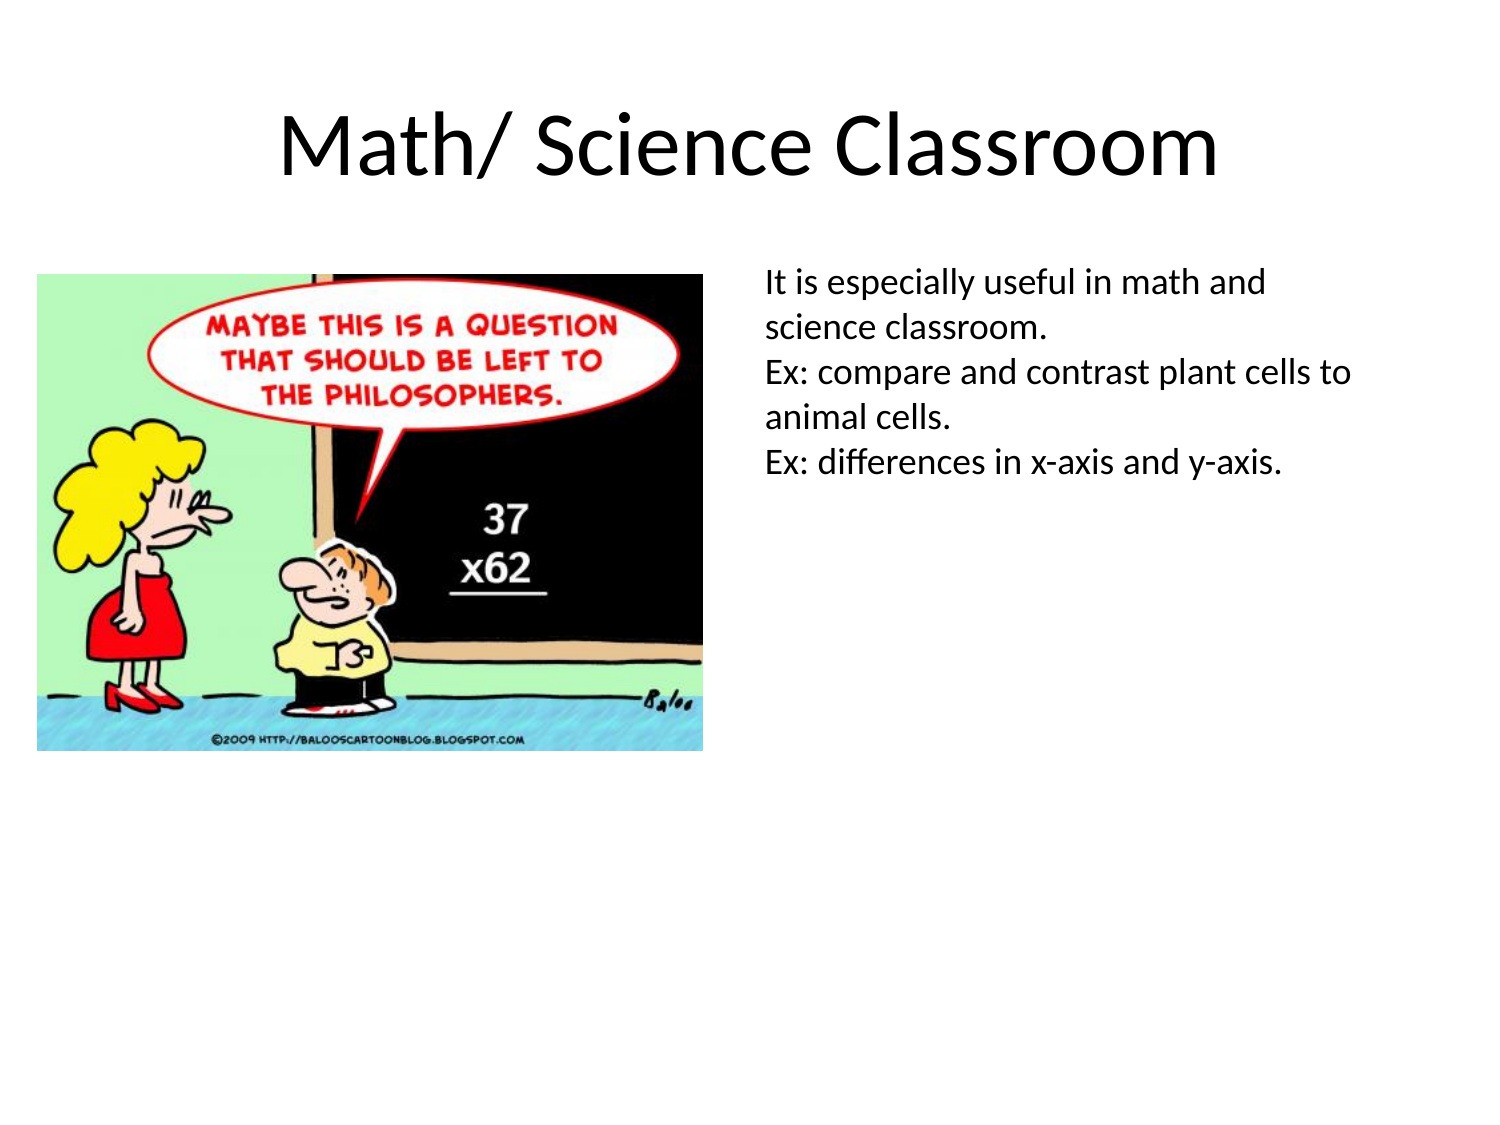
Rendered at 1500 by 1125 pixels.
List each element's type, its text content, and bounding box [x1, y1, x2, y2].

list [37, 274, 704, 751]
text_box It is especially useful in math and science classroom. Ex: compare and contrast plant cells to animal cells. Ex: differences in x-axis and y-axis. [750, 249, 1388, 535]
title Math/ Science Classroom [75, 45, 1425, 233]
